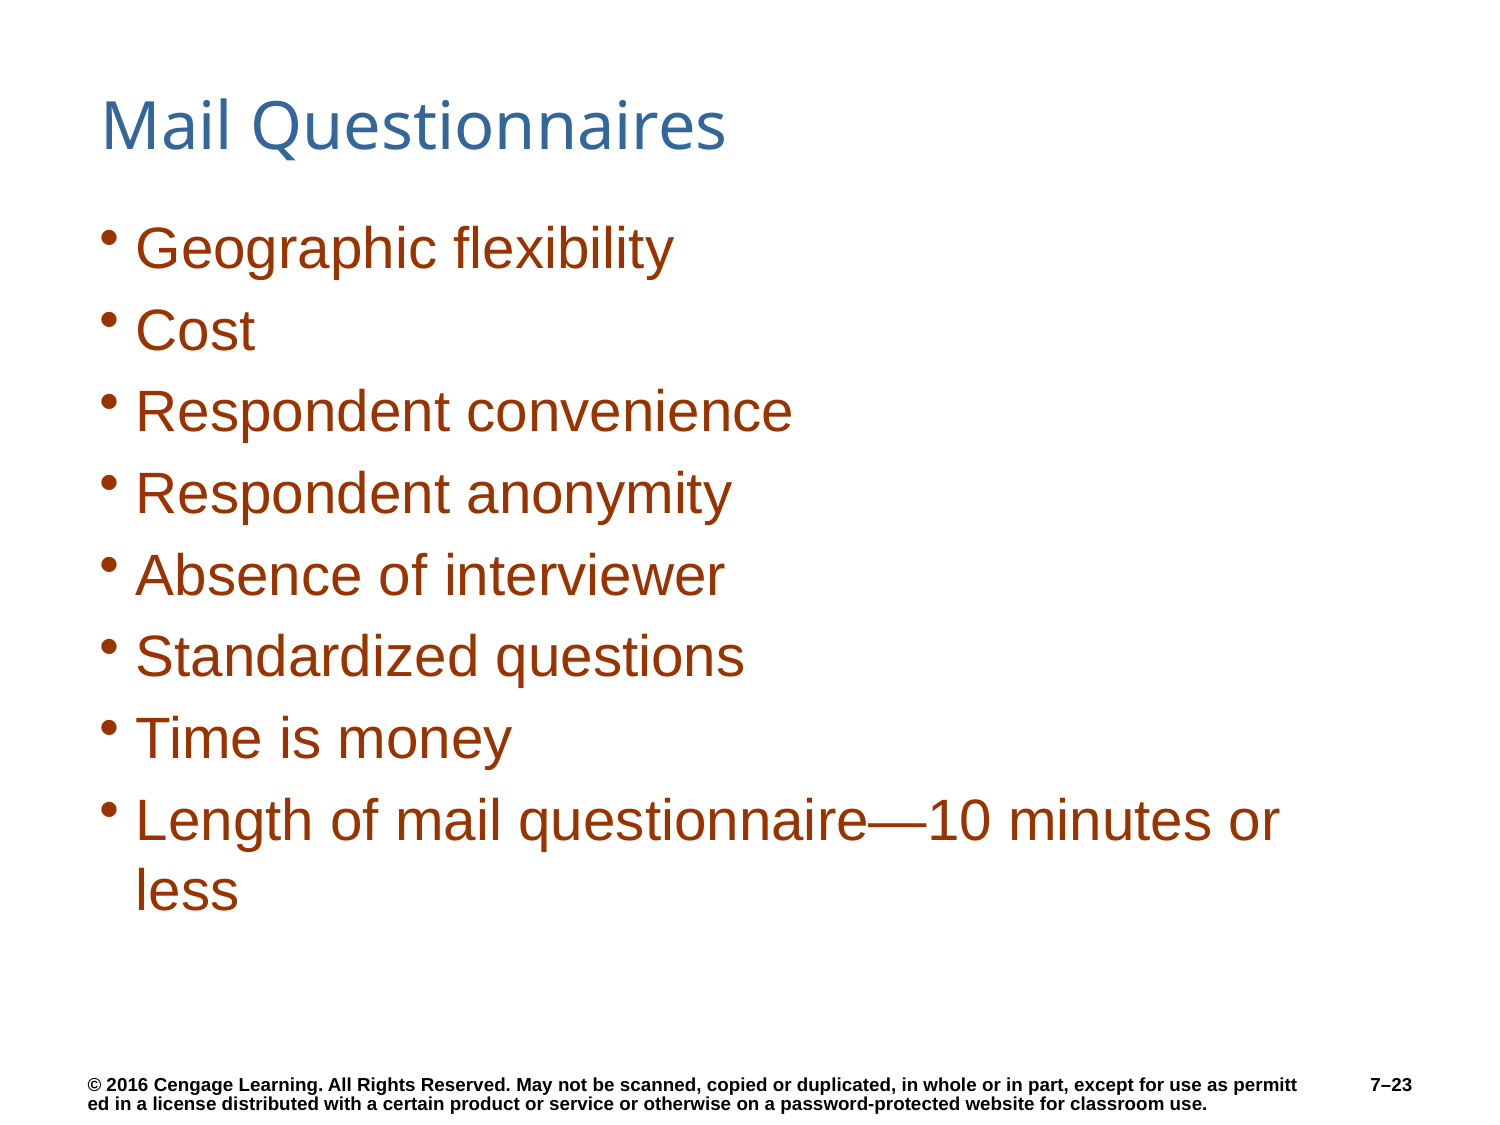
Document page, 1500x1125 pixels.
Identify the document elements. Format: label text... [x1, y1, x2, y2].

list Geographic flexibility Cost Respondent convenience Respondent anonymity Absence of interviewer Standardized questions Time is money Length of mail questionnaire—10 minutes or less [84, 202, 1414, 1013]
slide_number 7–23 [1050, 1042, 1413, 1103]
title Mail Questionnaires [85, 75, 1411, 171]
footer © 2016 Cengage Learning. All Rights Reserved. May not be scanned, copied or duplicated, in whole or in part, except for use as permitted in a license distributed with a certain product or service or otherwise on a password-protected website for classroom use. [87, 1057, 1050, 1103]
